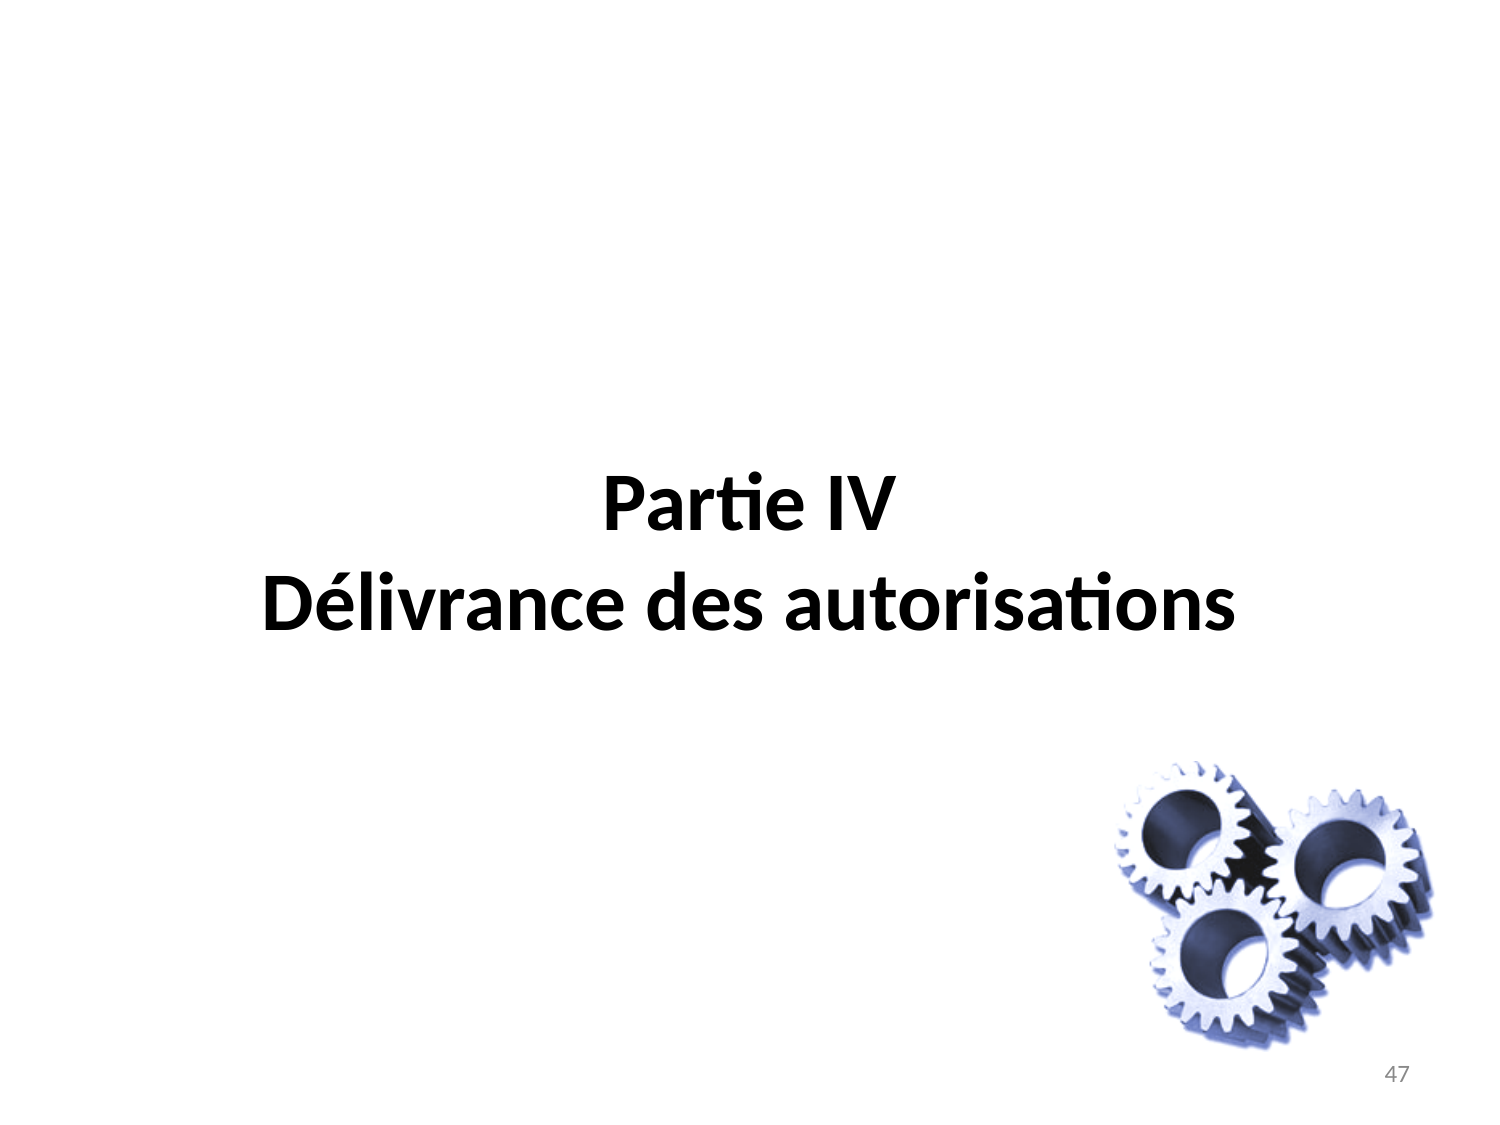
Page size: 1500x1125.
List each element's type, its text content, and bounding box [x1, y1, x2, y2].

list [1112, 761, 1436, 1052]
title Partie IV Délivrance des autorisations [75, 453, 1425, 641]
slide_number 47 [1074, 1042, 1425, 1103]
